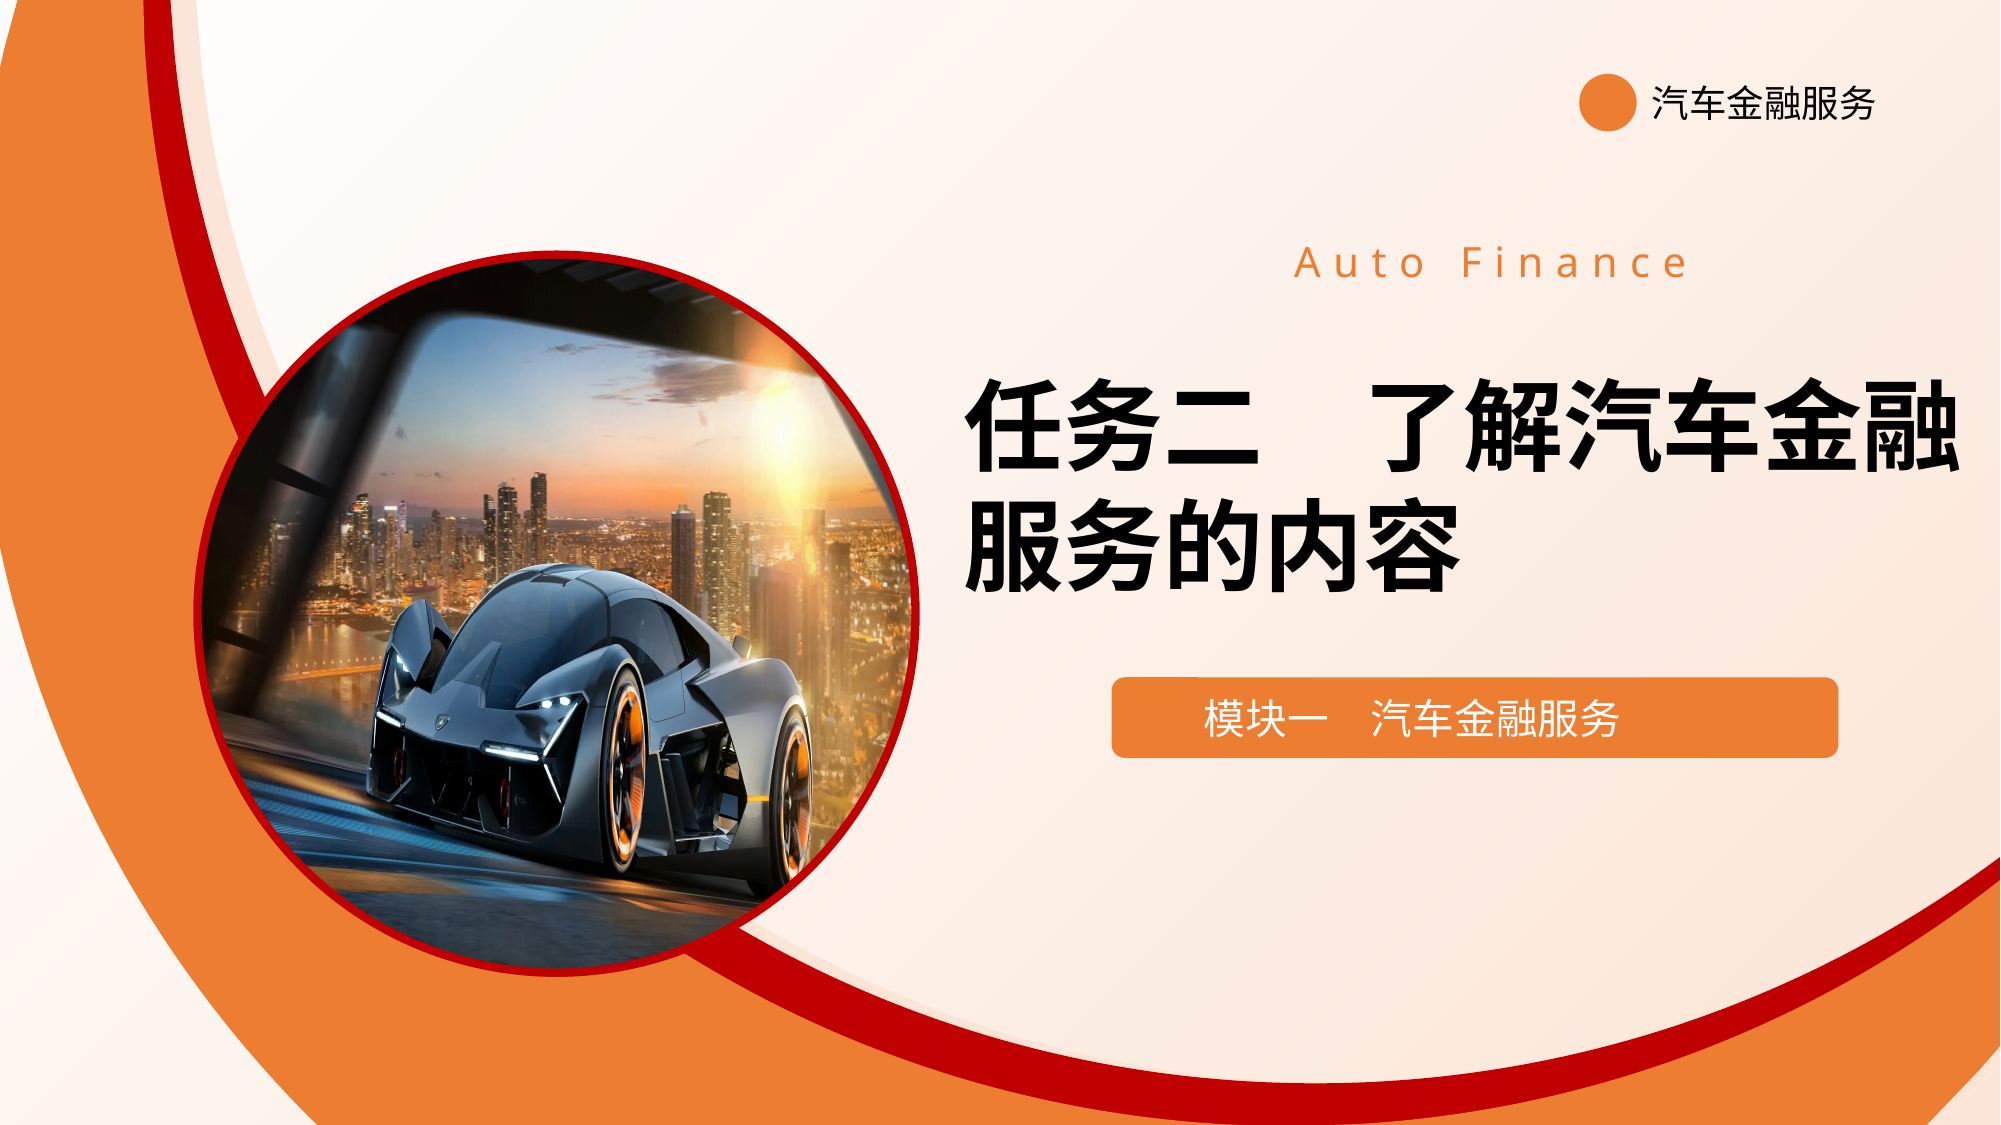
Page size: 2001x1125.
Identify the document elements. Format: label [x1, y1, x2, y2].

text_box [0, 0, 2000, 1125]
picture [197, 254, 916, 973]
